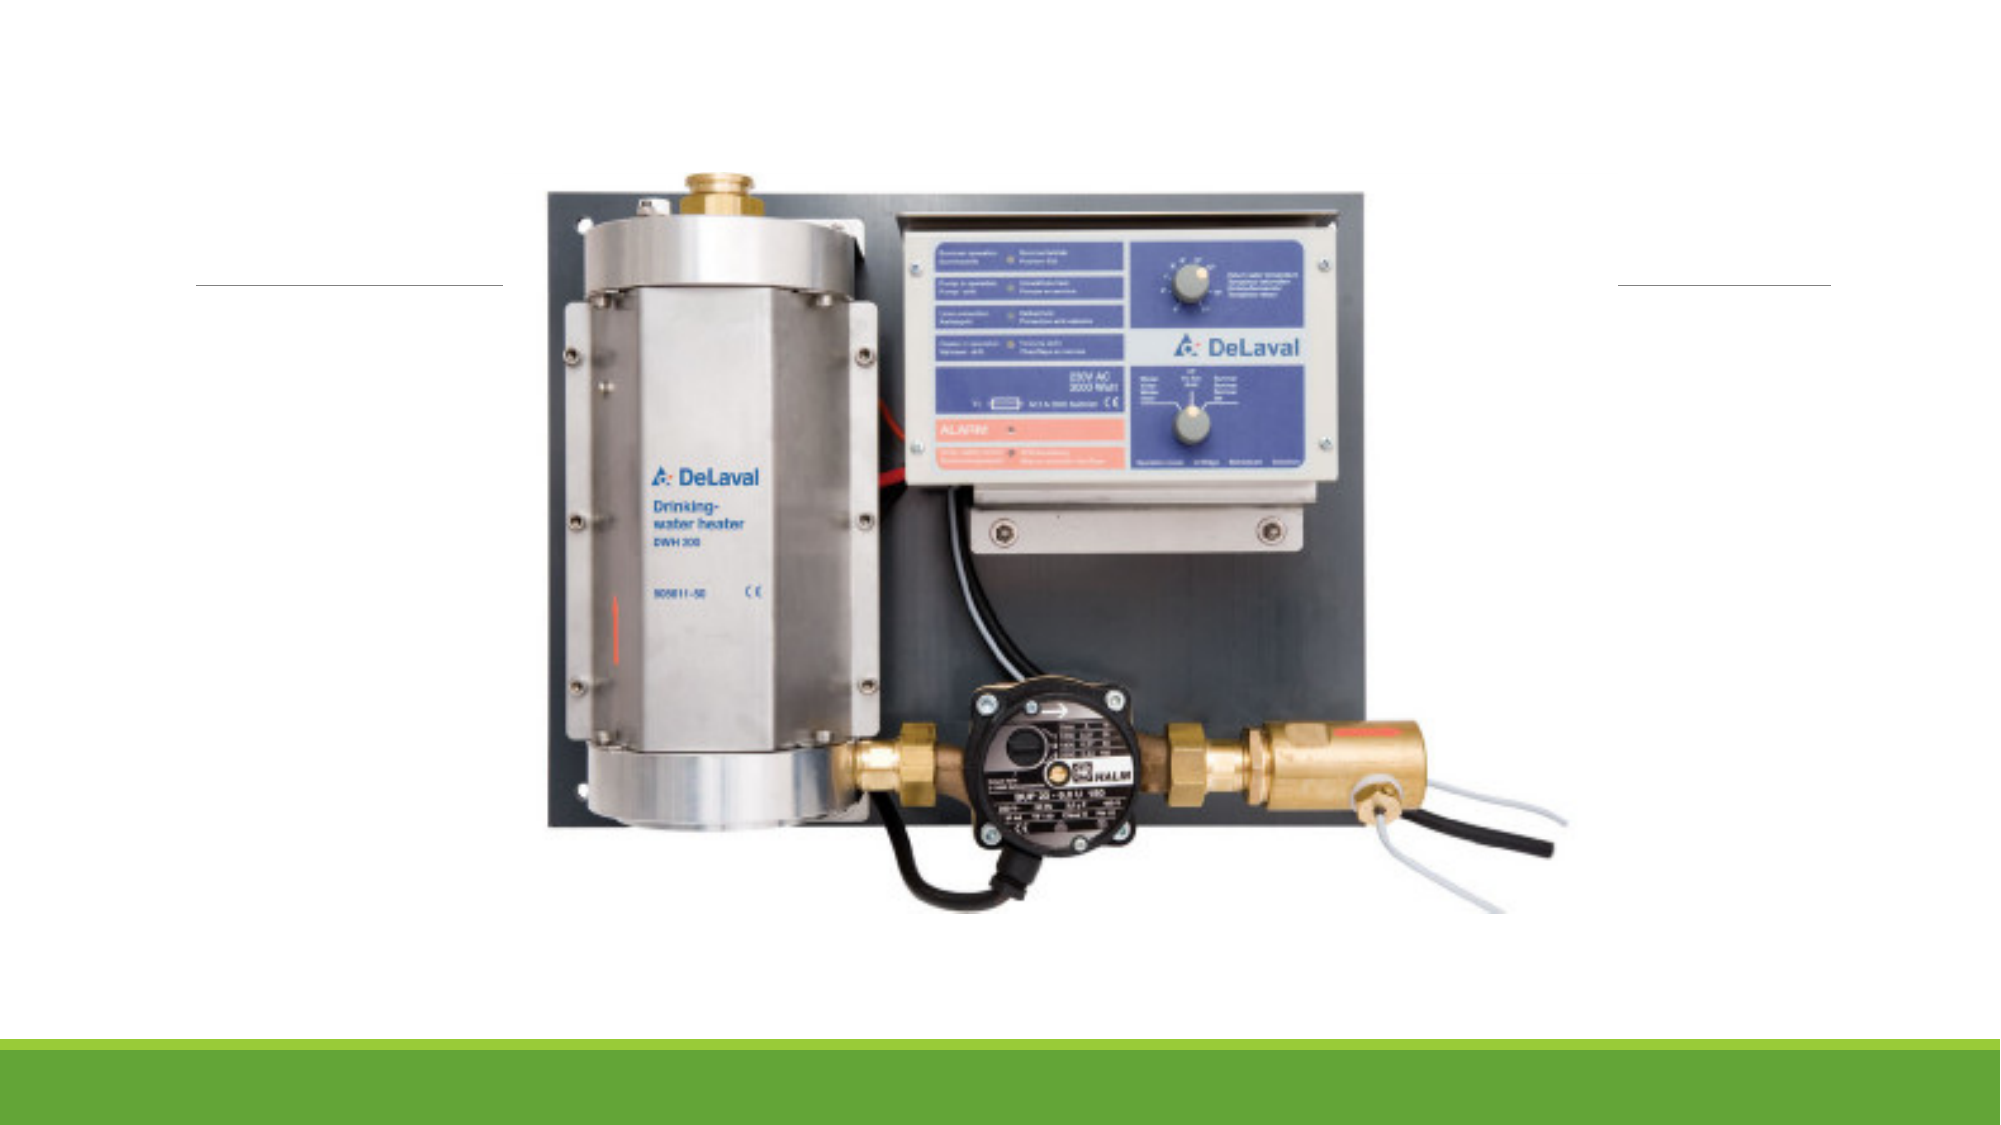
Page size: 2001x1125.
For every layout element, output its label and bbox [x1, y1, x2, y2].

picture [503, 172, 1618, 915]
